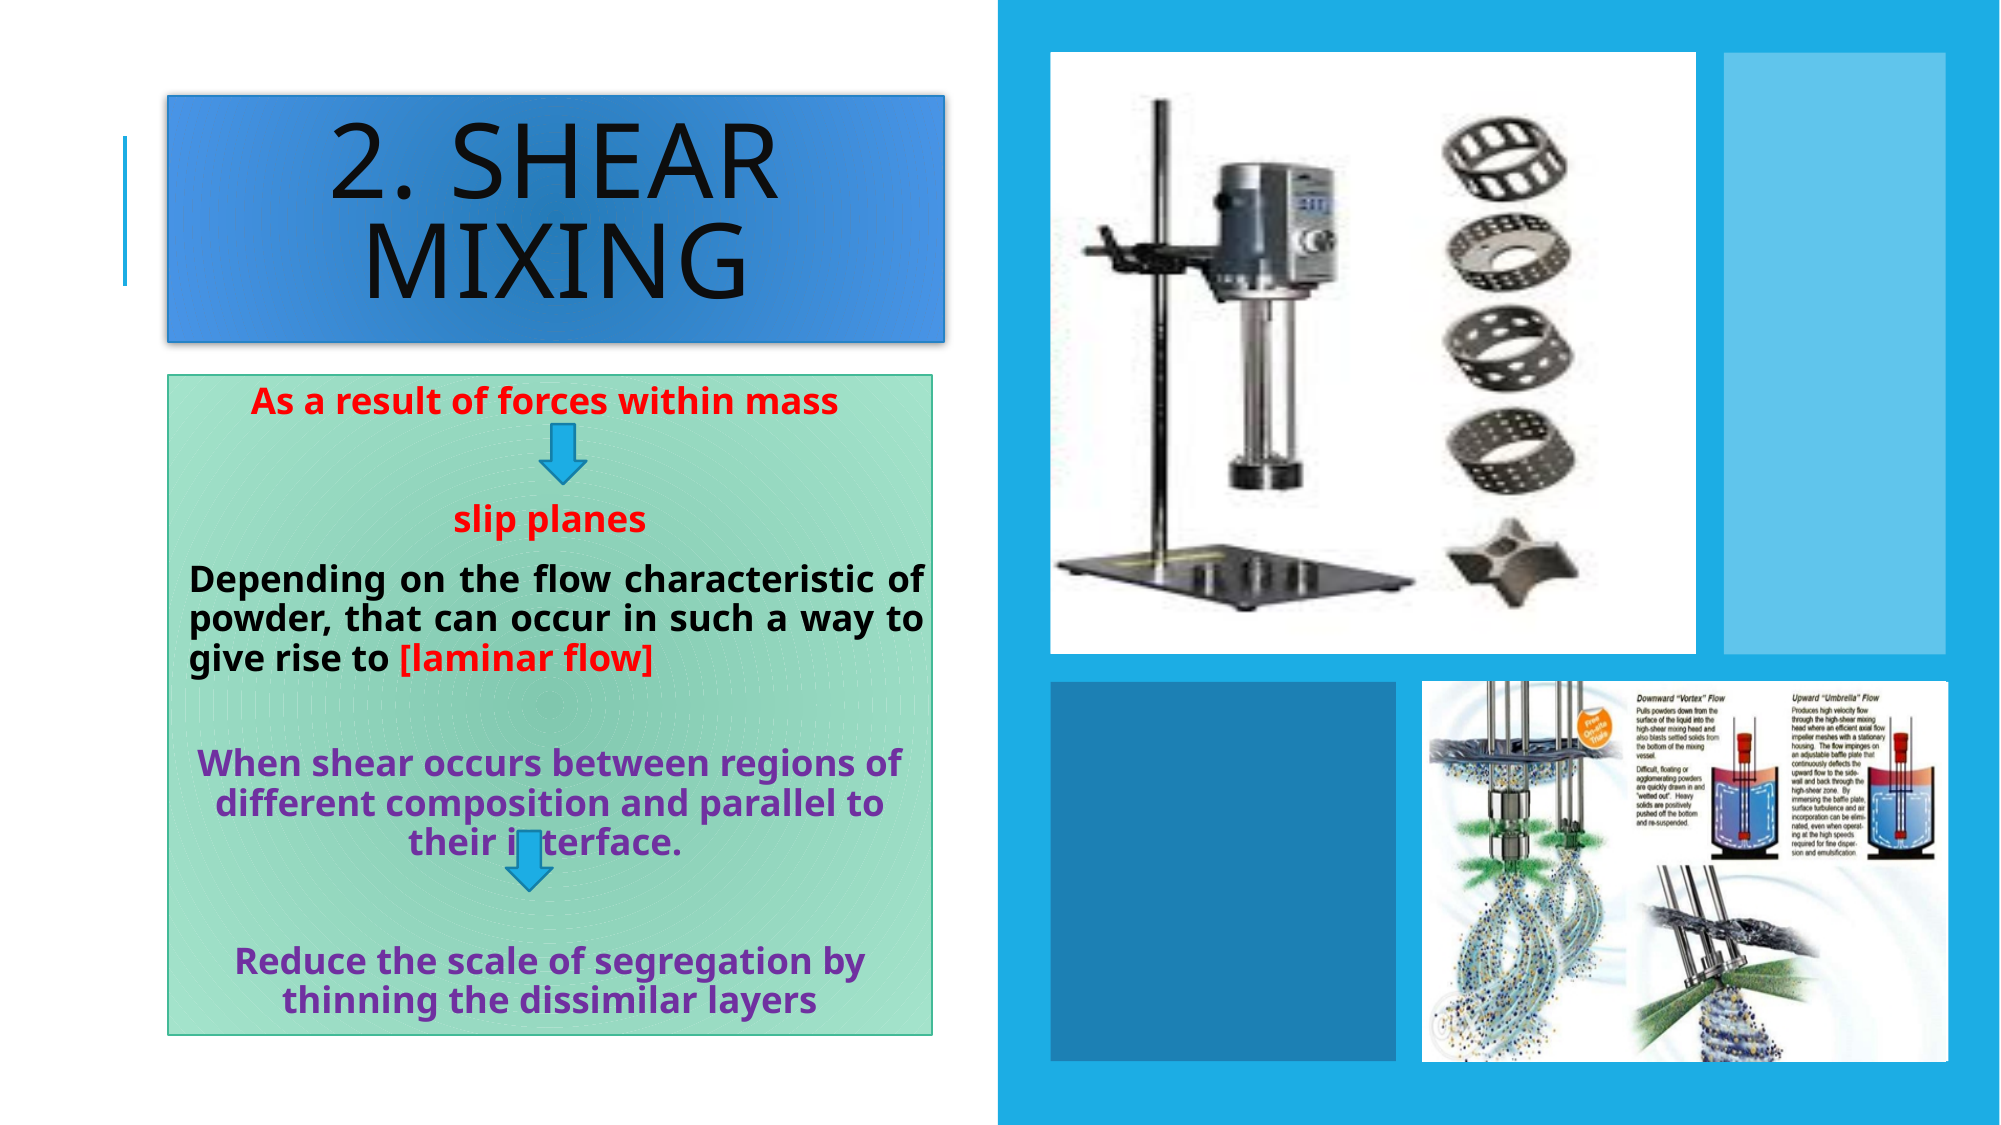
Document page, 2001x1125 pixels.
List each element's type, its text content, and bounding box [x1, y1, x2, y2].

list As a result of forces within mass slip planes Depending on the flow characteristic of powder, that can occur in such a way to give rise to [laminar flow] When shear occurs between regions of different composition and parallel to their interface. Reduce the scale of segregation by thinning the dissimilar layers [167, 374, 933, 1036]
text_box [504, 829, 554, 893]
picture [1050, 52, 1696, 654]
text_box [538, 422, 588, 486]
text_box [1723, 51, 1947, 656]
text_box 2. Shear mixing [167, 95, 945, 343]
text_box [1049, 681, 1397, 1063]
text_box [997, 0, 2000, 1125]
picture [1422, 681, 1946, 1062]
